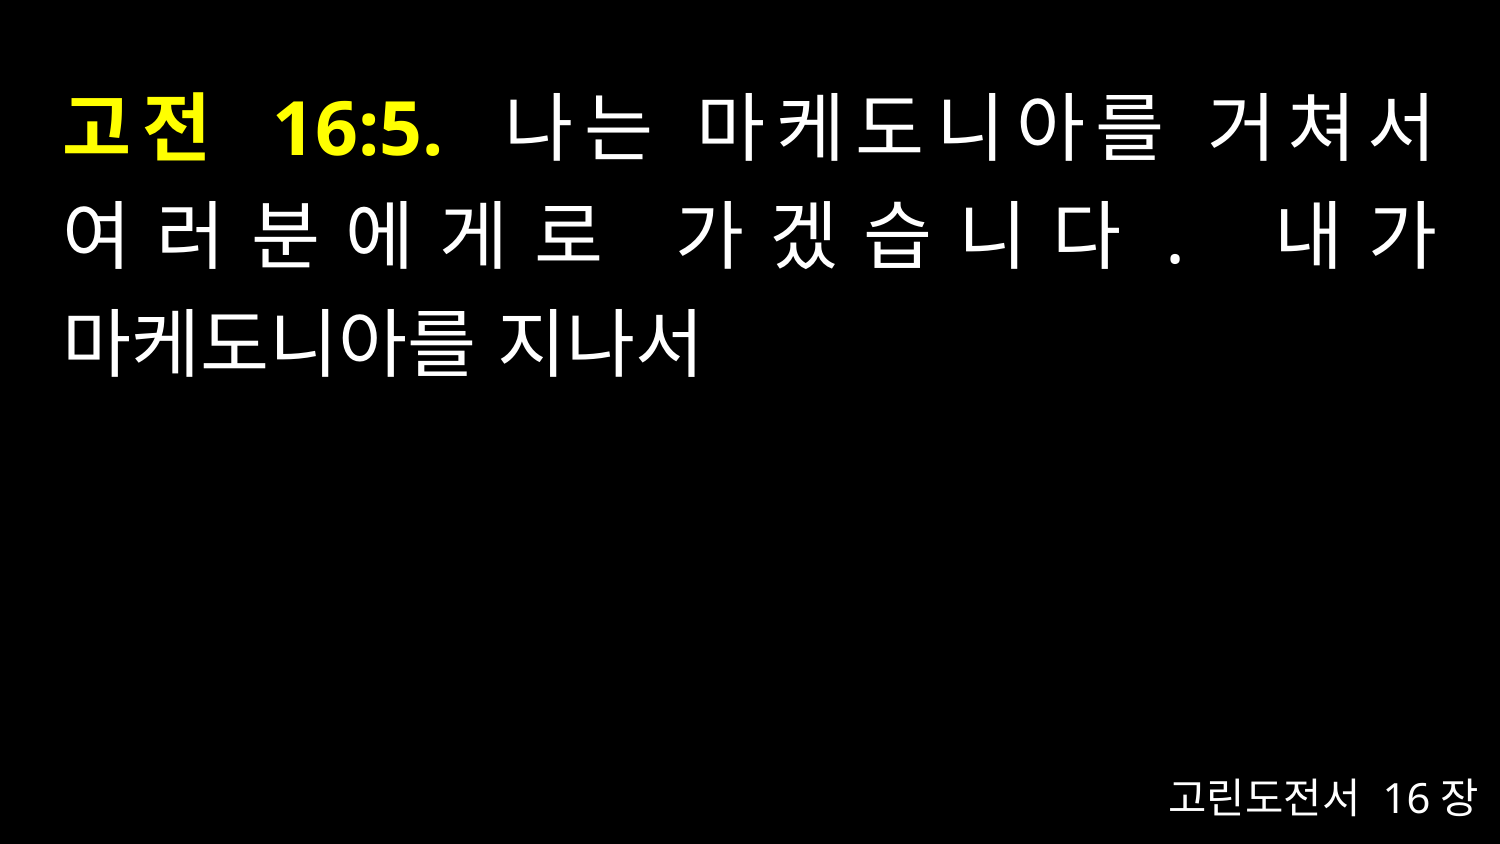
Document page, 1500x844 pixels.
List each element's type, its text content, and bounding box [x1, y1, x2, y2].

subtitle 고린도전서 16장 [916, 770, 1500, 844]
title 고전 16:5. 나는 마케도니아를 거쳐서 여러분에게로 가겠습니다. 내가 마케도니아를 지나서 [0, 0, 1500, 844]
